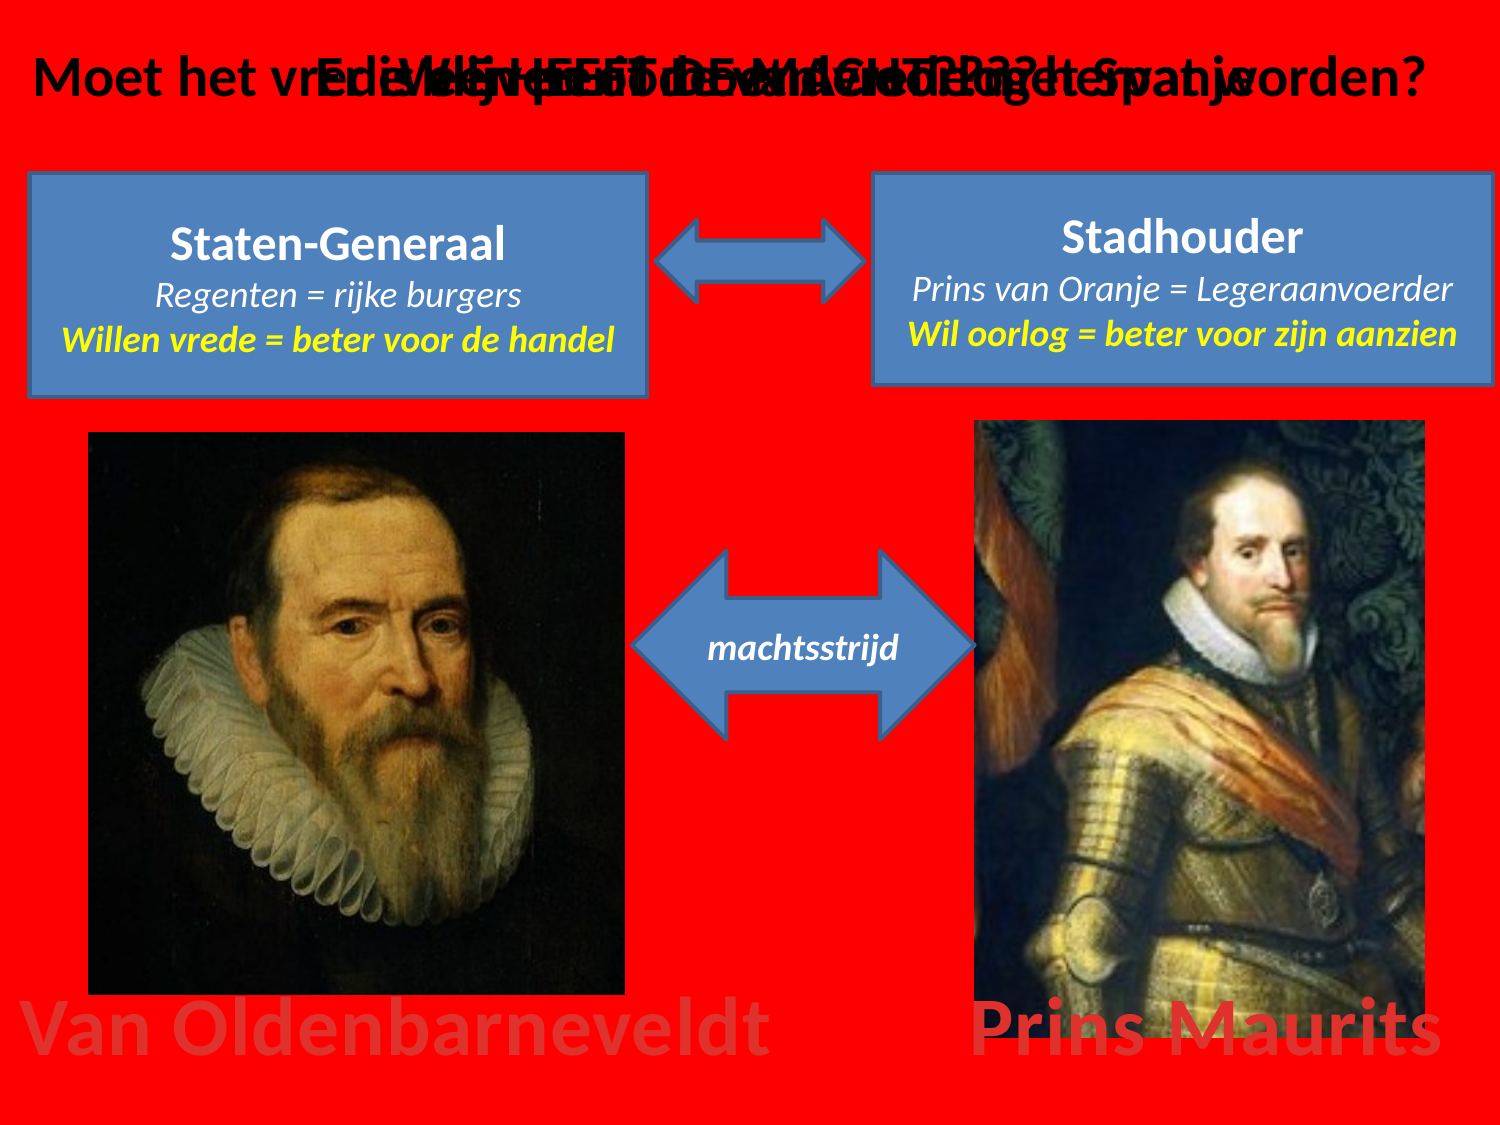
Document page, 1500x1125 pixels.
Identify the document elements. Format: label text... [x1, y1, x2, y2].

picture [974, 420, 1425, 1038]
text_box Moet het vrede blijven of moet de oorlog hervat worden? [17, 30, 1500, 116]
text_box Prins Maurits [954, 964, 1459, 1080]
text_box [653, 217, 867, 305]
text_box Van Oldenbarneveldt [4, 965, 788, 1081]
text_box Staten-Generaal Regenten = rijke burgers Willen vrede = beter voor de handel [27, 171, 649, 399]
text_box Stadhouder Prins van Oranje = Legeraanvoerder Wil oorlog = beter voor zijn aanzien [871, 171, 1495, 387]
picture [88, 432, 625, 996]
text_box machtsstrijd [630, 548, 969, 742]
